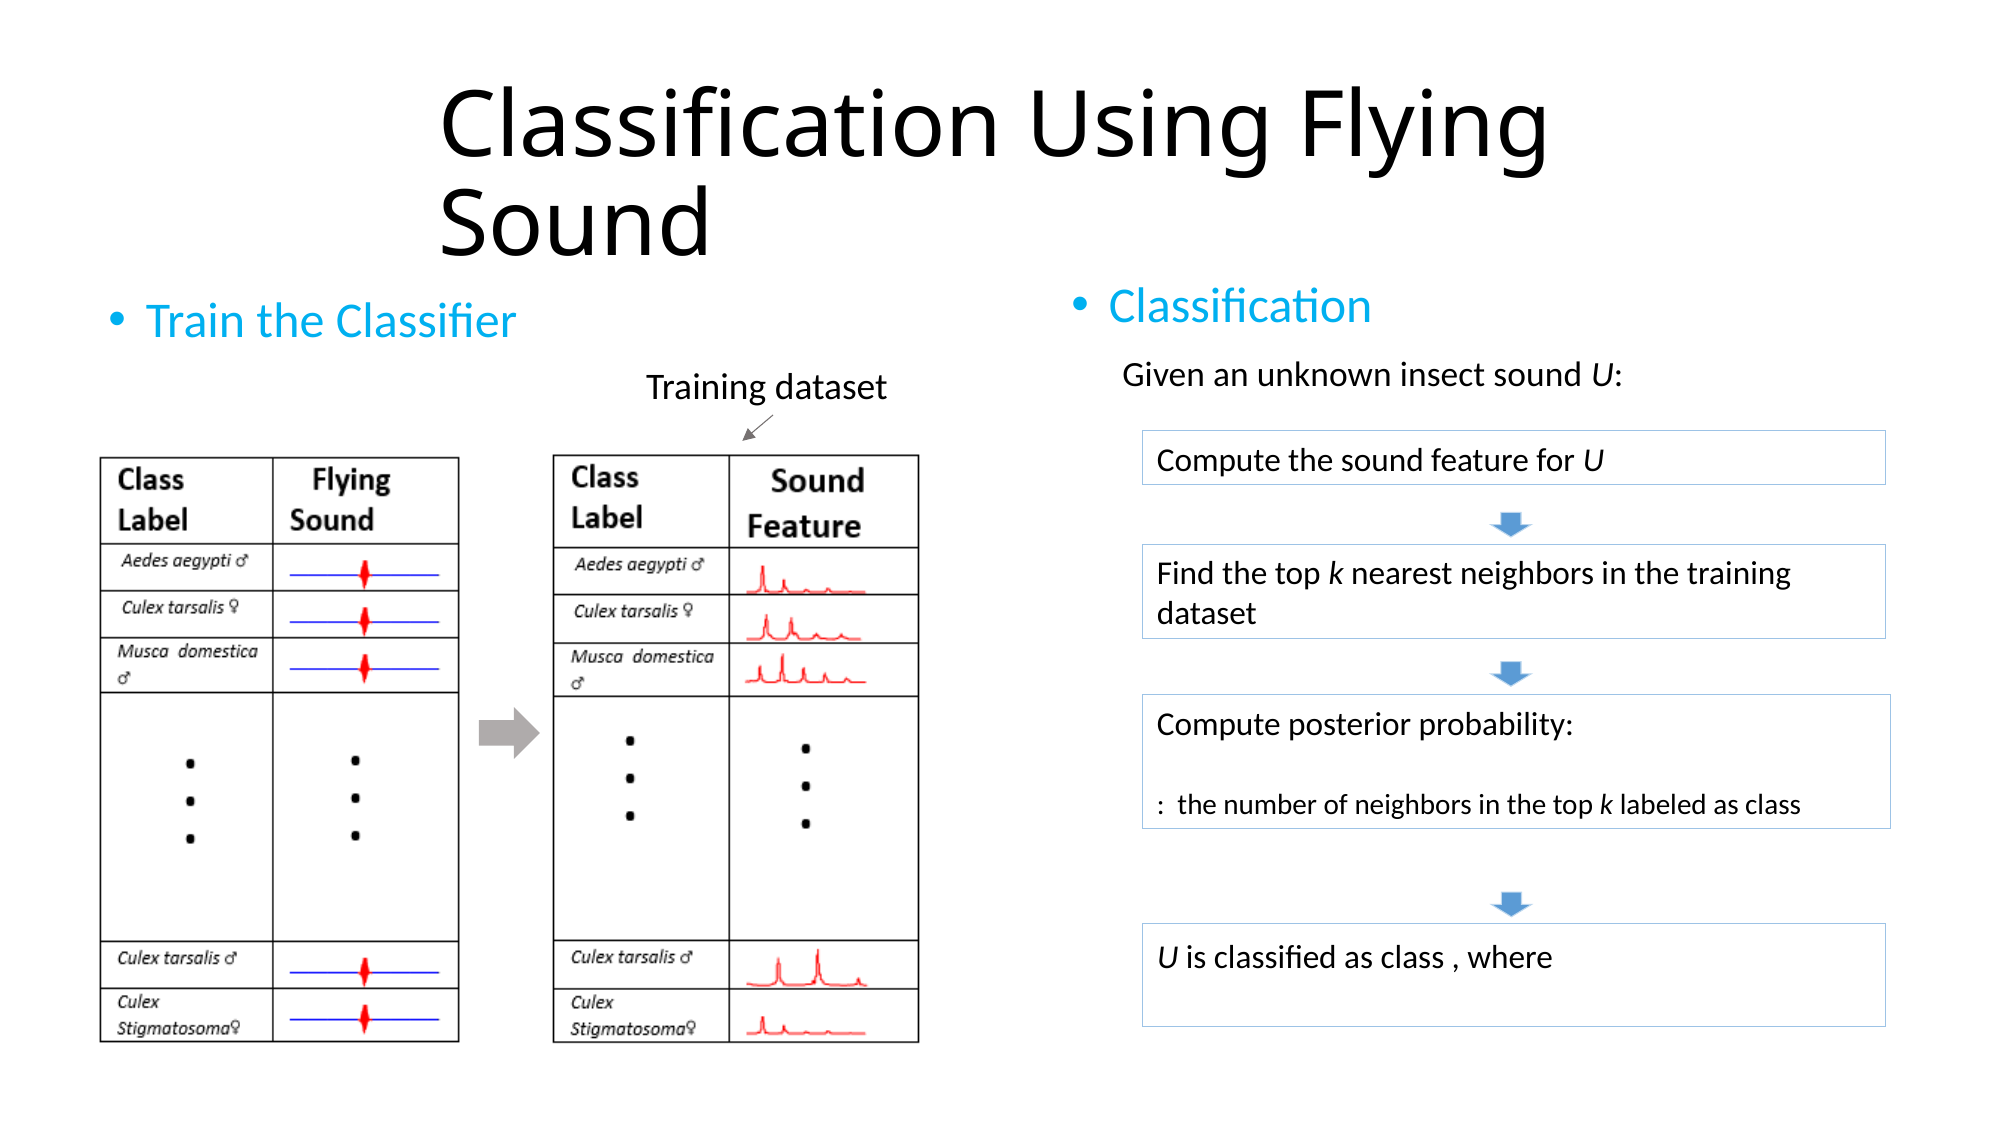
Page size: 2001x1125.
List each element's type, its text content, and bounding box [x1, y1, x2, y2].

picture [94, 451, 467, 1052]
text_box [1487, 511, 1535, 539]
list Classification Given an unknown insect sound U: [1056, 271, 1907, 1036]
text_box [1487, 891, 1536, 918]
list Train the Classifier [93, 286, 944, 1001]
title Classification Using Flying Sound [423, 67, 1710, 286]
text_box Compute the sound feature for U [1142, 430, 1886, 485]
text_box Find the top k nearest neighbors in the training dataset [1142, 544, 1886, 639]
text_box [1487, 660, 1535, 688]
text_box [479, 355, 927, 1051]
